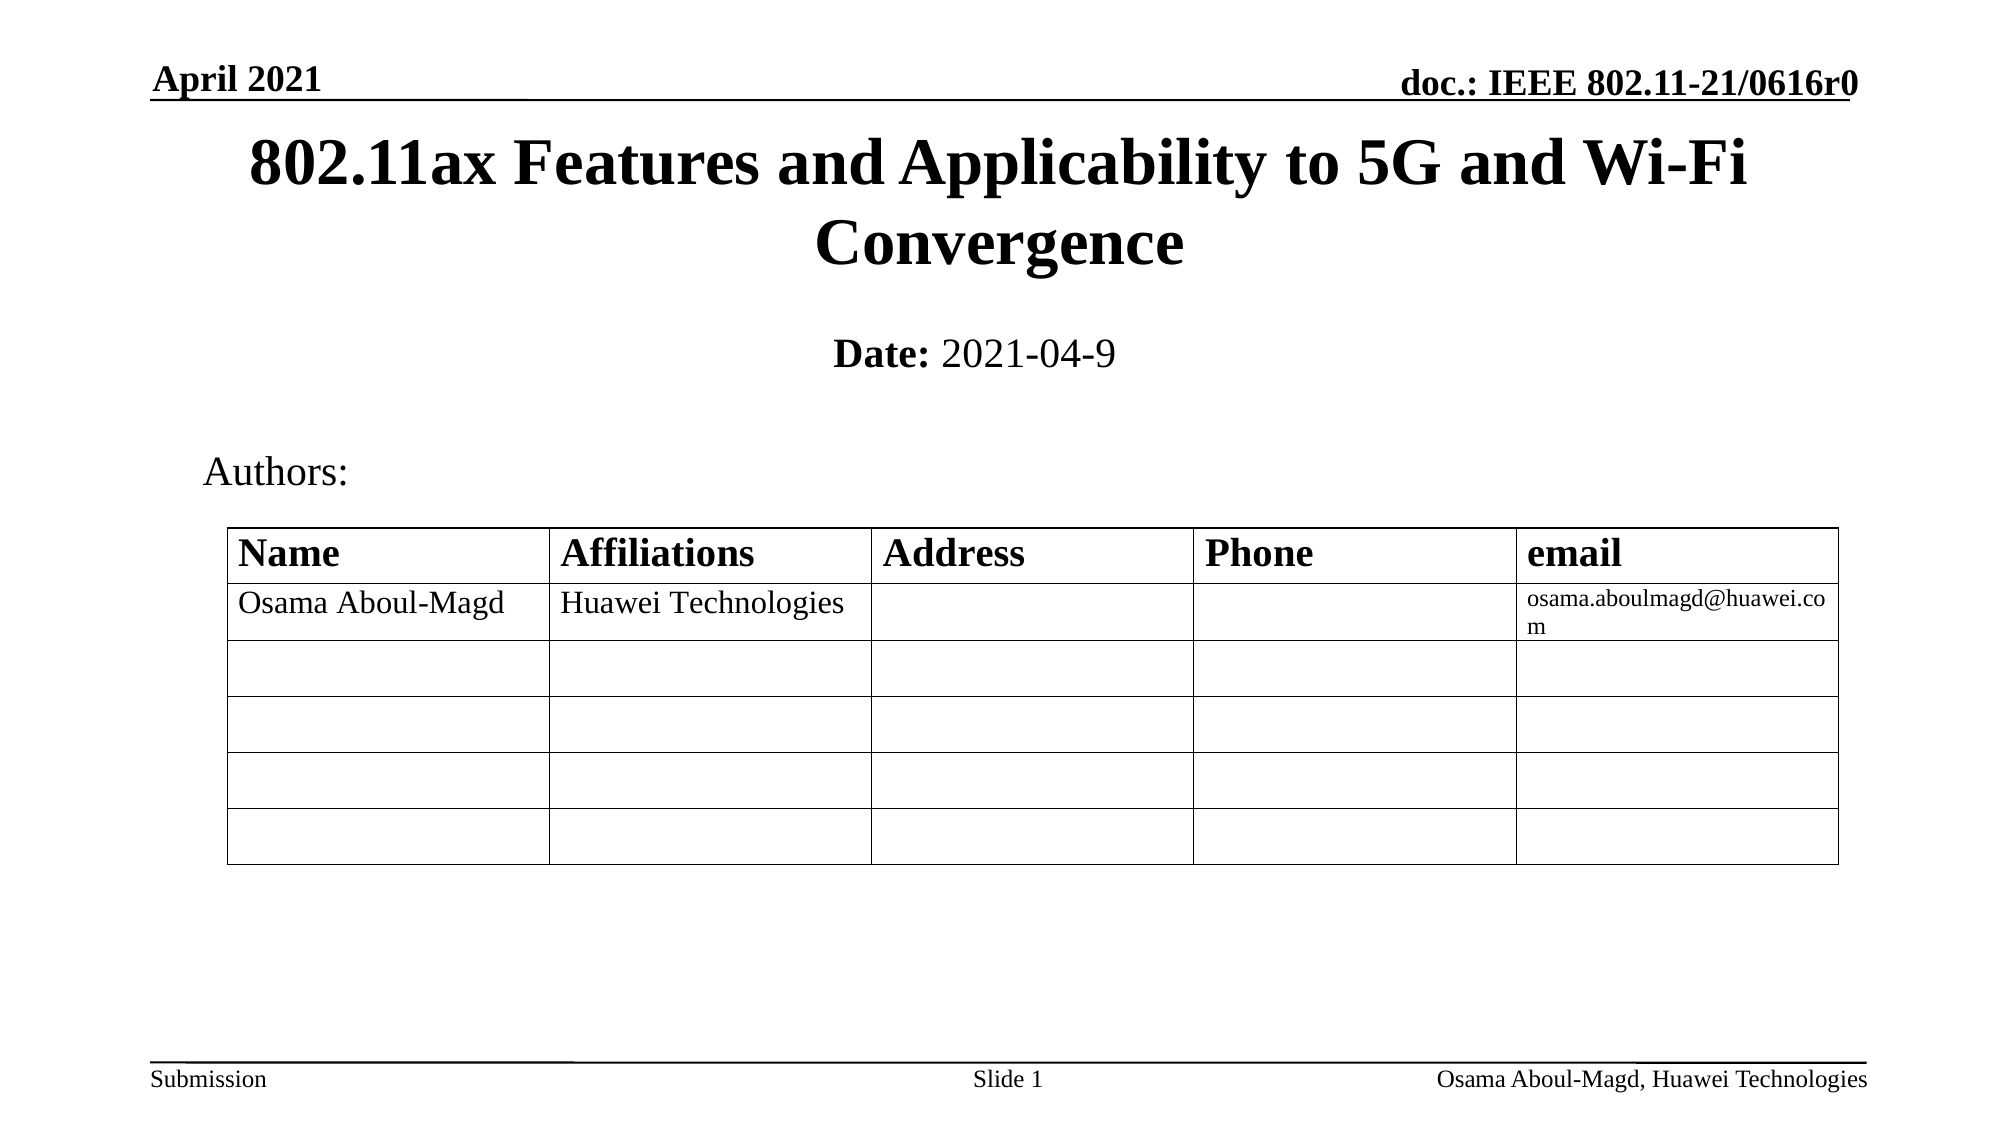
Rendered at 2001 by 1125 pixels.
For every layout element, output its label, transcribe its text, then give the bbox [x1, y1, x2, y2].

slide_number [152, 54, 563, 100]
footer Osama Aboul-Magd, Huawei Technologies [1171, 1061, 1869, 1093]
title 802.11ax Features and Applicability to 5G and Wi-Fi Convergence [149, 76, 1851, 319]
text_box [211, 527, 1885, 935]
text_box Authors: [187, 436, 425, 499]
subtitle Date: 2021-04-9 [274, 317, 1676, 397]
slide_number Slide 1 [950, 1061, 1067, 1123]
